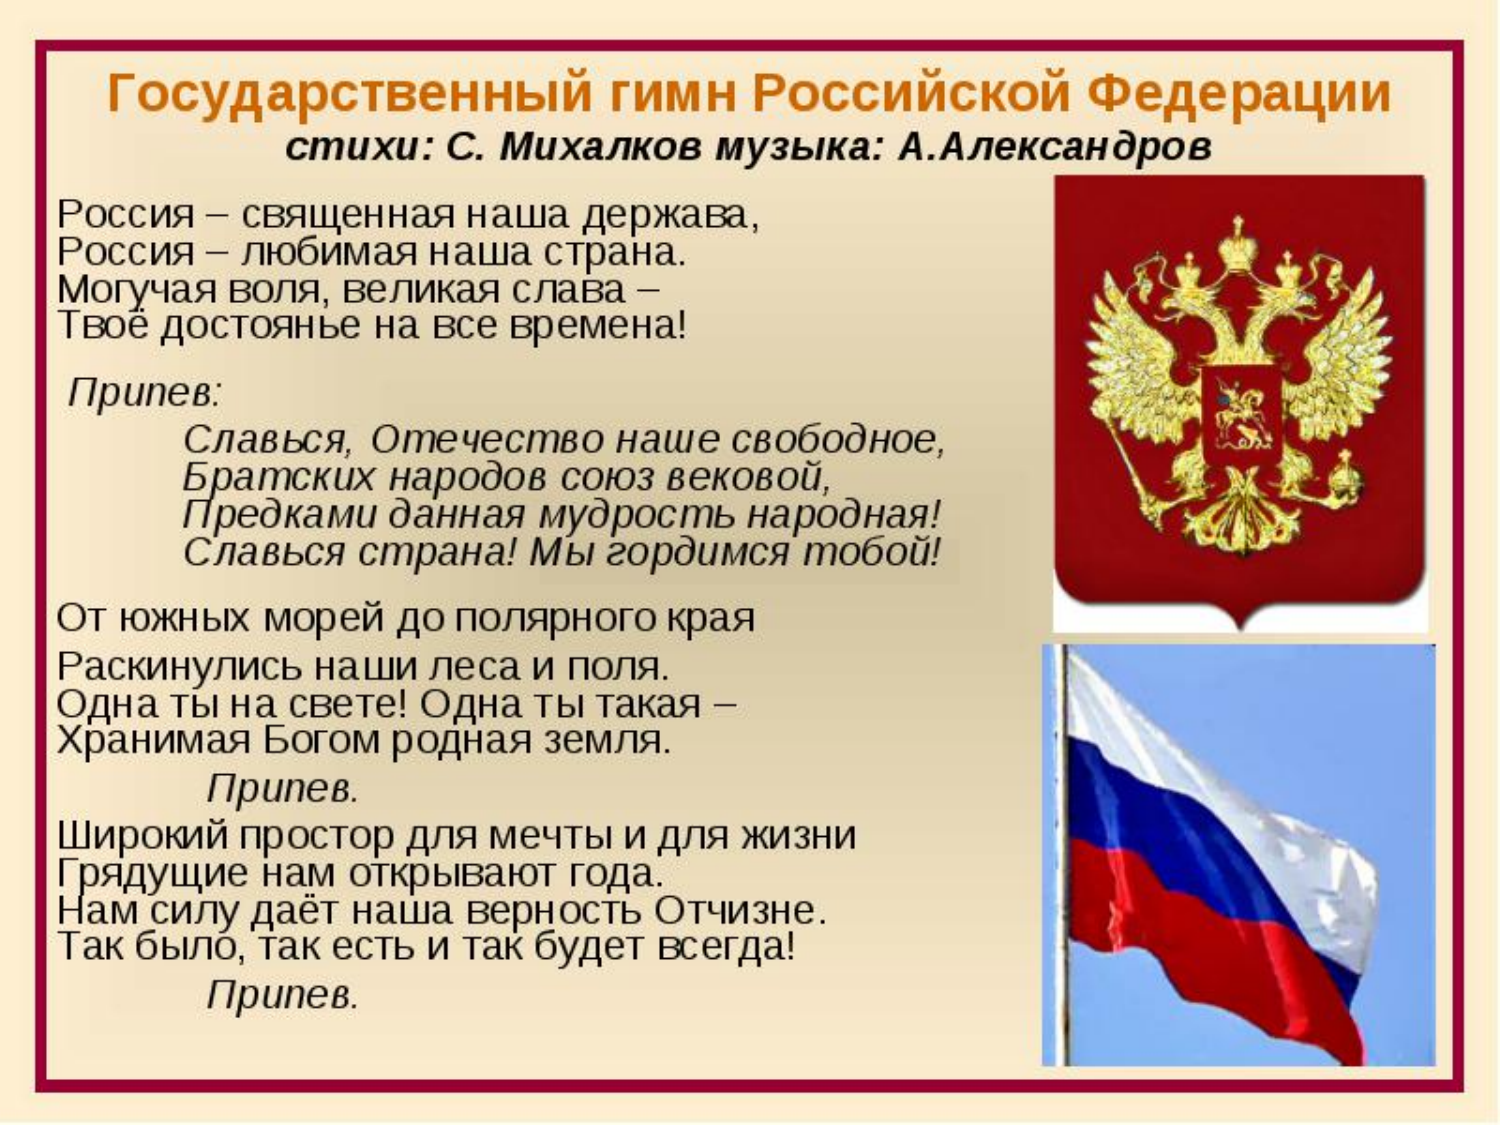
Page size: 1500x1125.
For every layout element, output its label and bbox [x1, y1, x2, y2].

list [0, 0, 1500, 1125]
